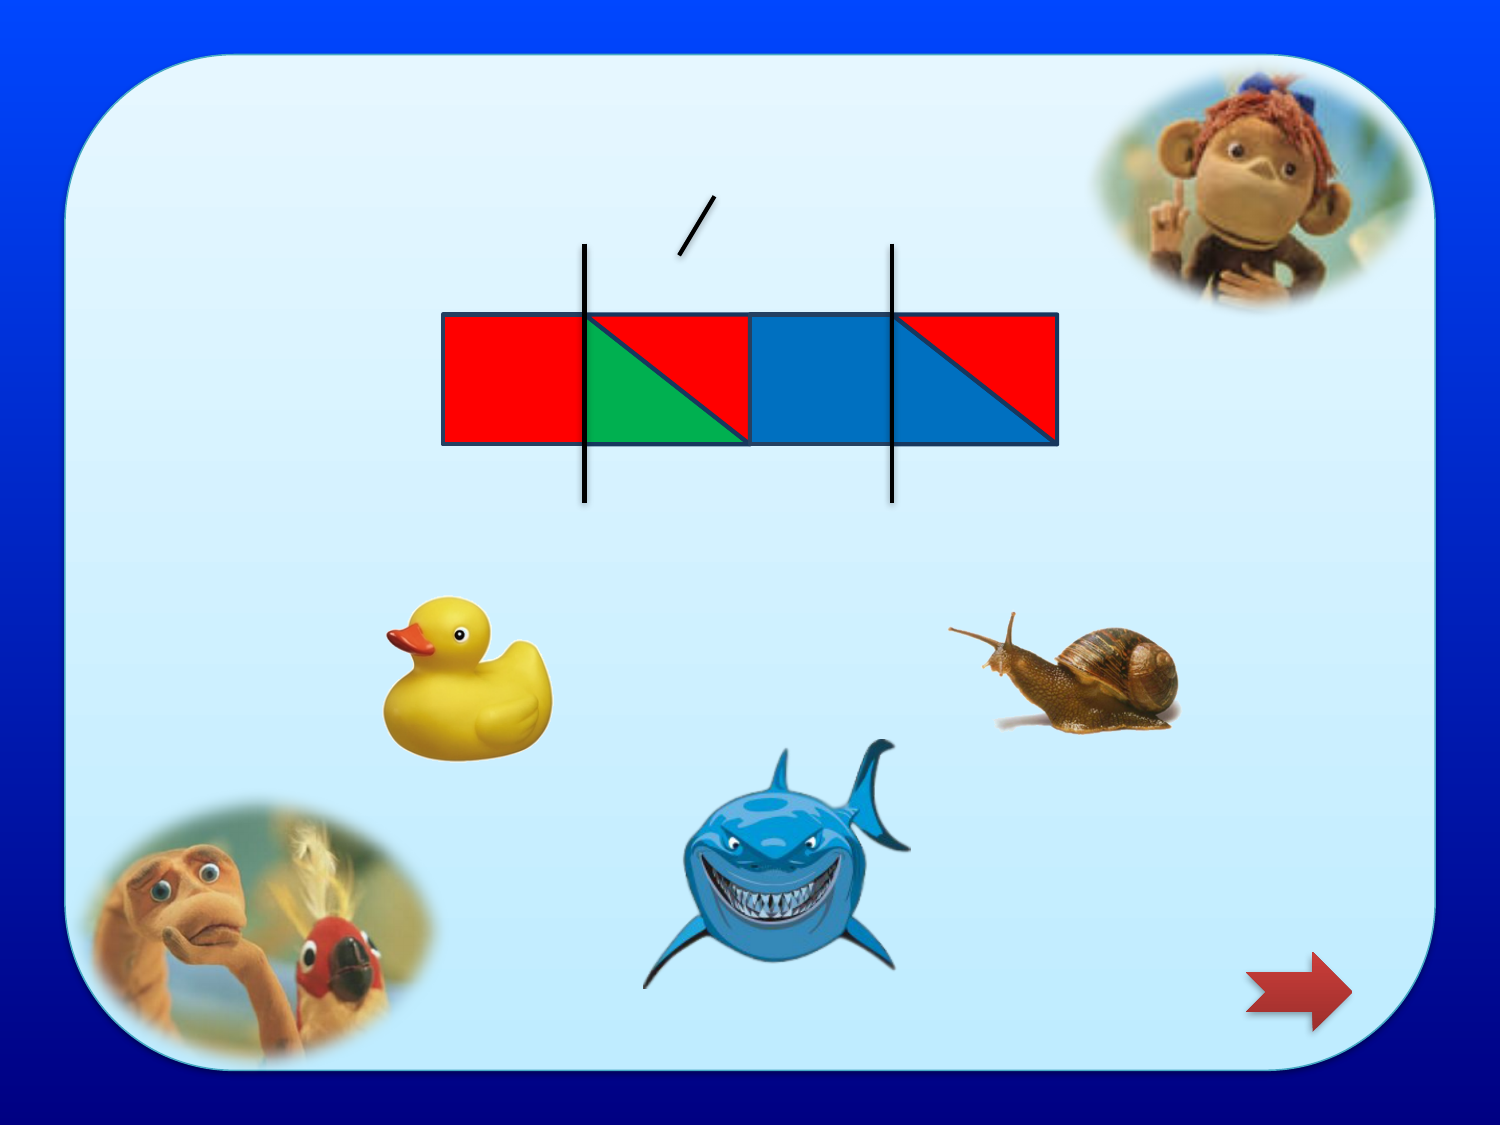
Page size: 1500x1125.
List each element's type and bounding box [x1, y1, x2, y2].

picture [371, 562, 560, 797]
picture [938, 491, 1189, 825]
picture [643, 739, 912, 989]
text_box [897, 314, 1058, 445]
text_box [589, 314, 751, 445]
text_box [748, 312, 885, 446]
text_box [441, 312, 577, 446]
text_box [1246, 952, 1353, 1032]
picture [96, 816, 421, 1048]
text_box [678, 195, 715, 256]
picture [1112, 84, 1403, 291]
